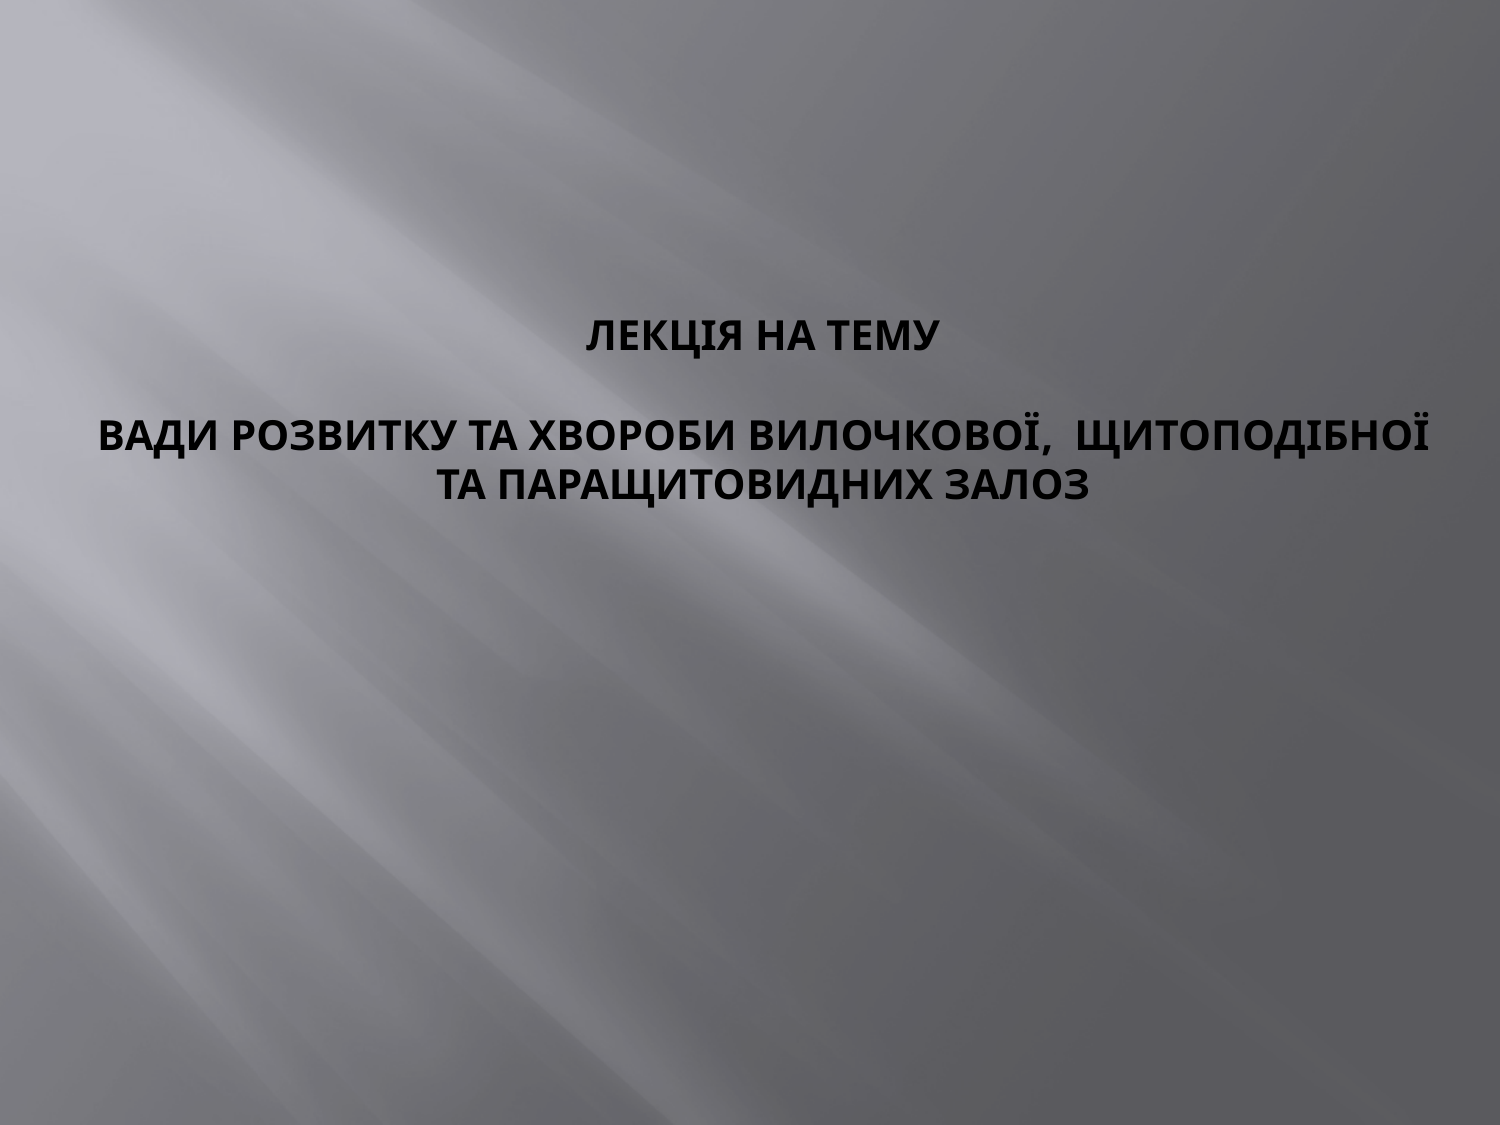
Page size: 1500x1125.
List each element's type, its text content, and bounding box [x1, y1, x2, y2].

title Лекція на тему Вади розвитку та хвороби вилочкової, щитоподібної та паращитовидних залоз [88, 208, 1439, 509]
